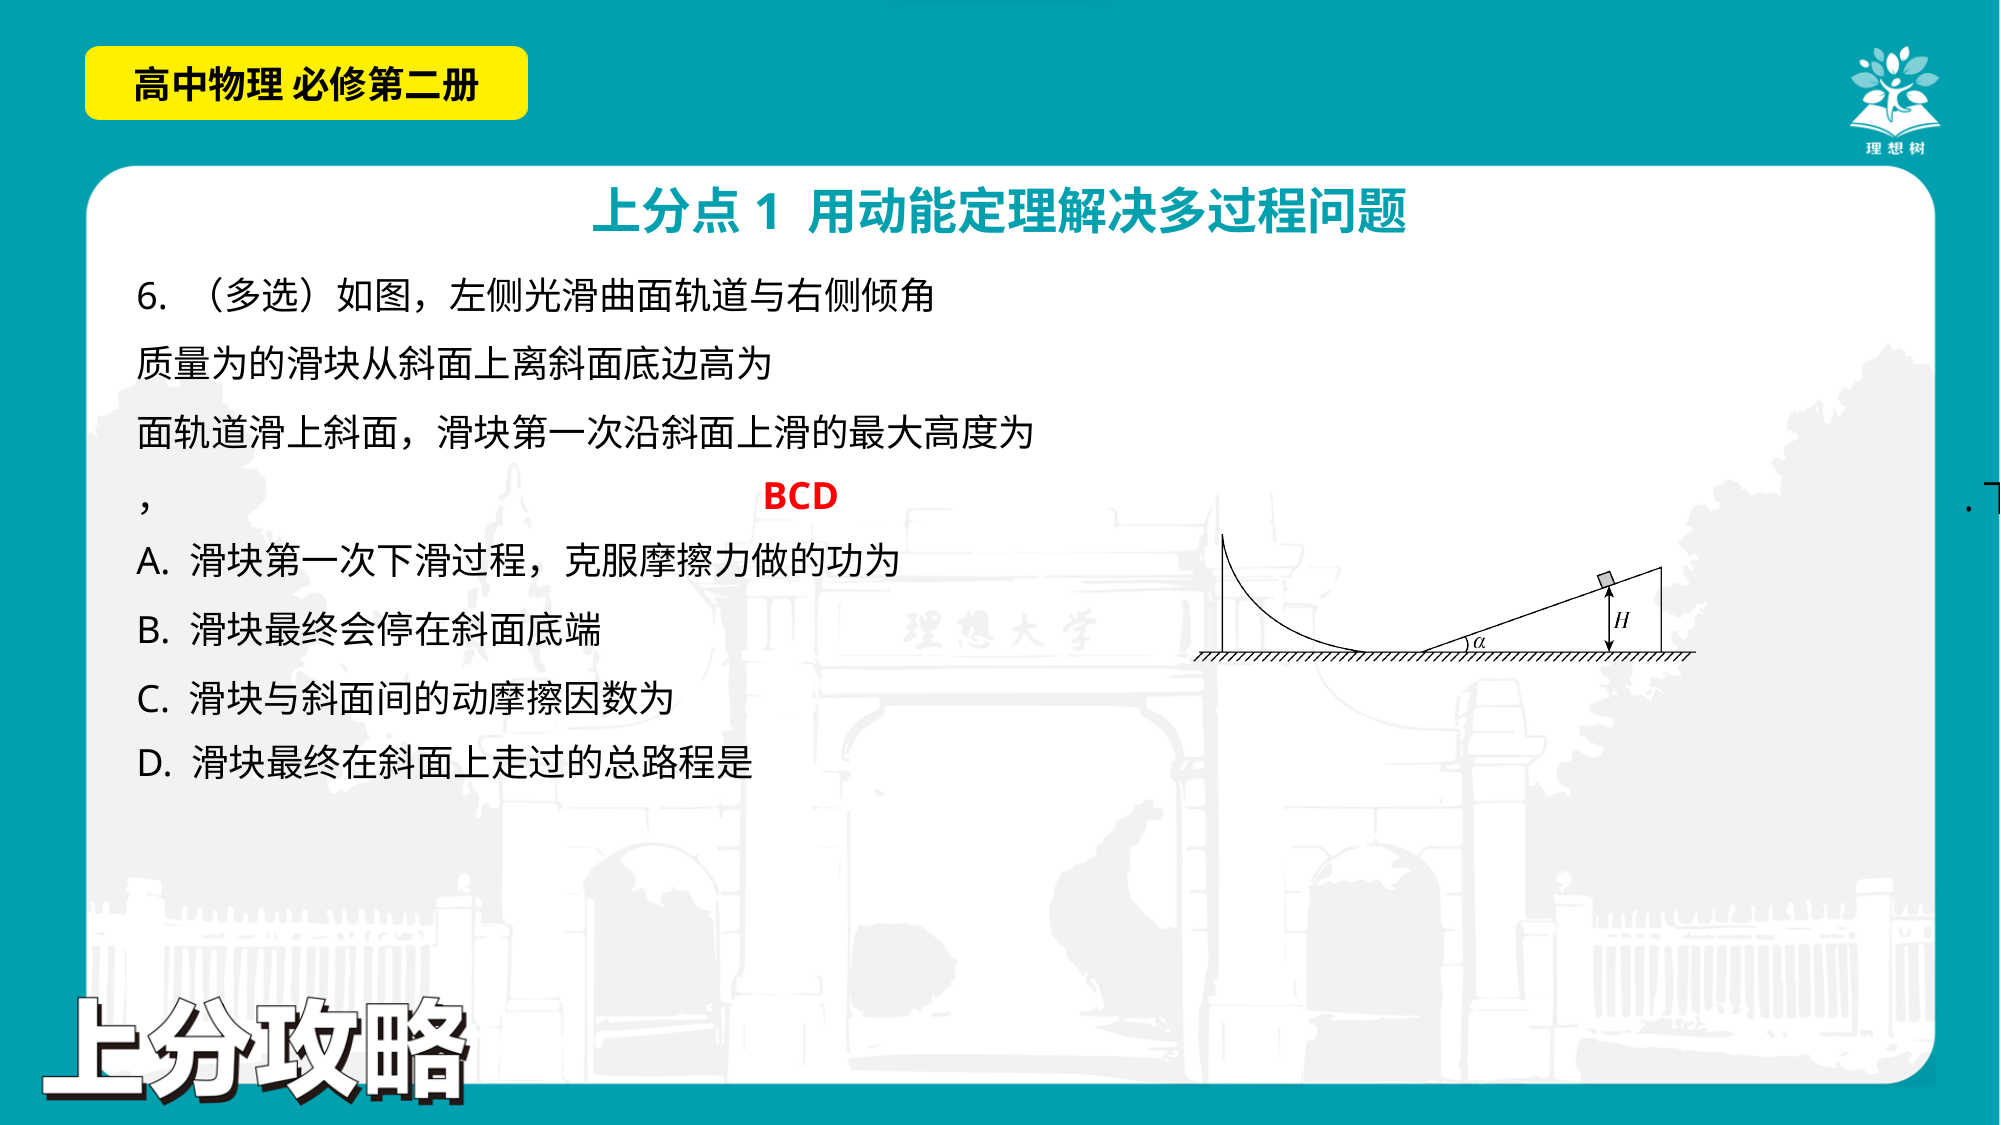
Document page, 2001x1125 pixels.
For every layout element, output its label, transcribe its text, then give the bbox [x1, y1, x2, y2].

picture [0, 0, 2000, 1125]
text_box BCD [746, 452, 855, 511]
